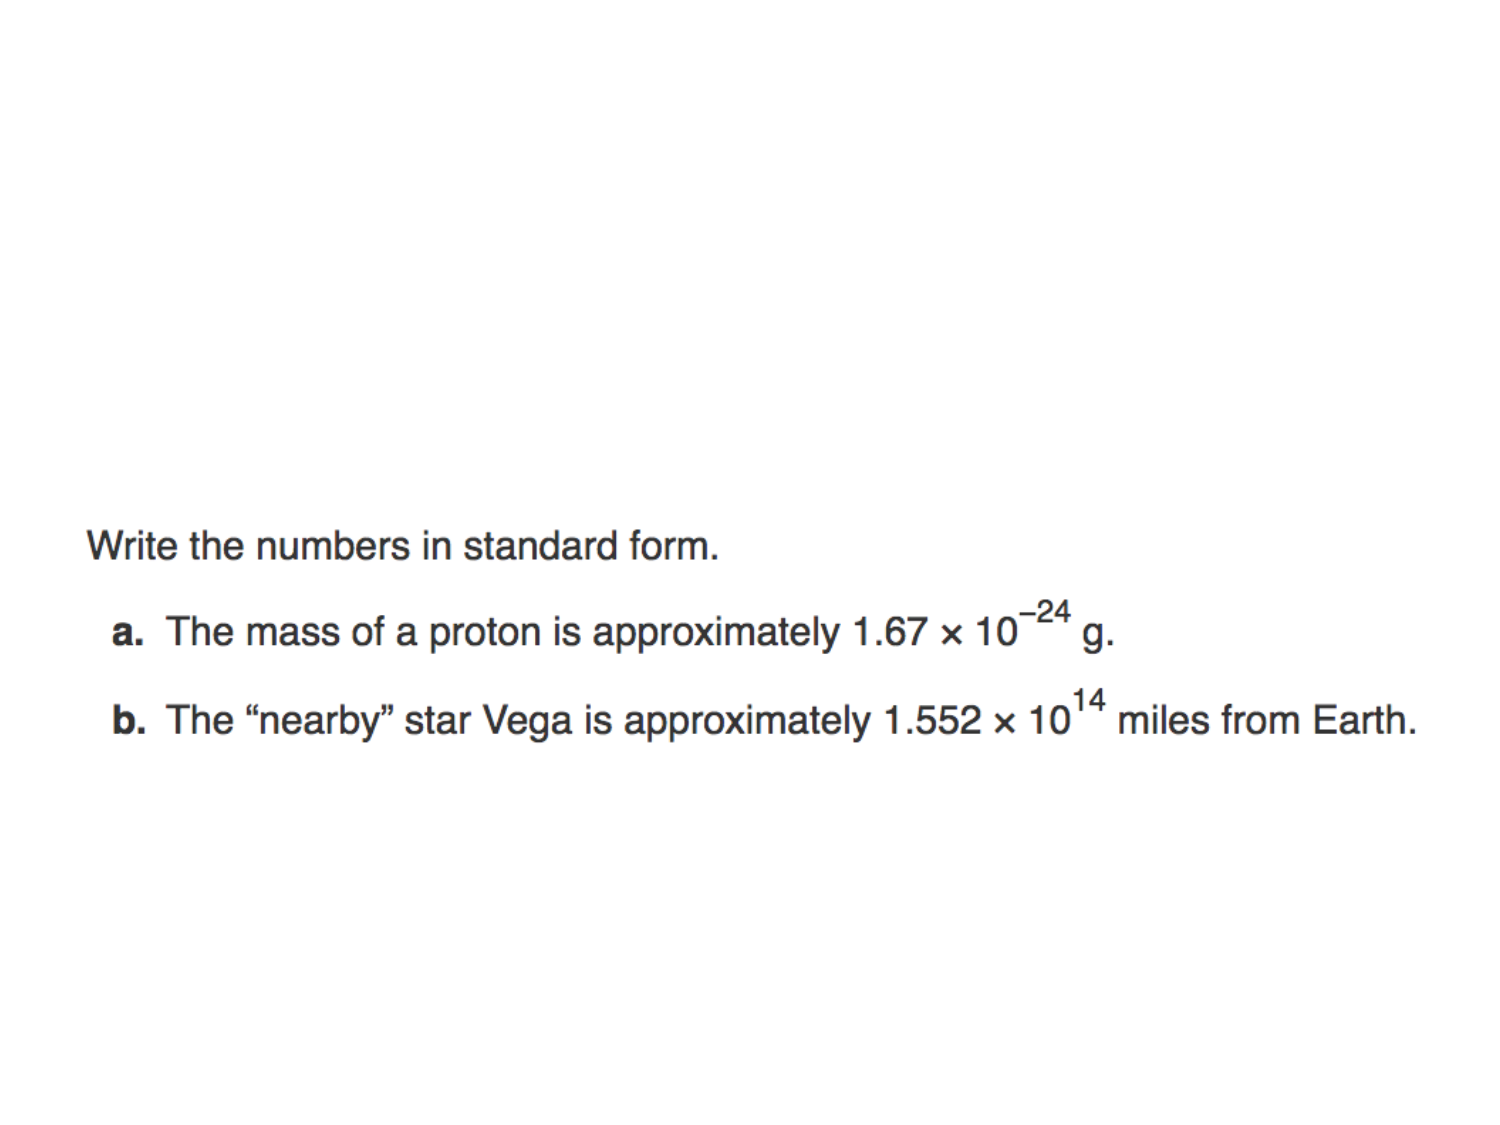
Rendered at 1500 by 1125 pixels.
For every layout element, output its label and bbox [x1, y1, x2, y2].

list [74, 262, 1426, 1006]
